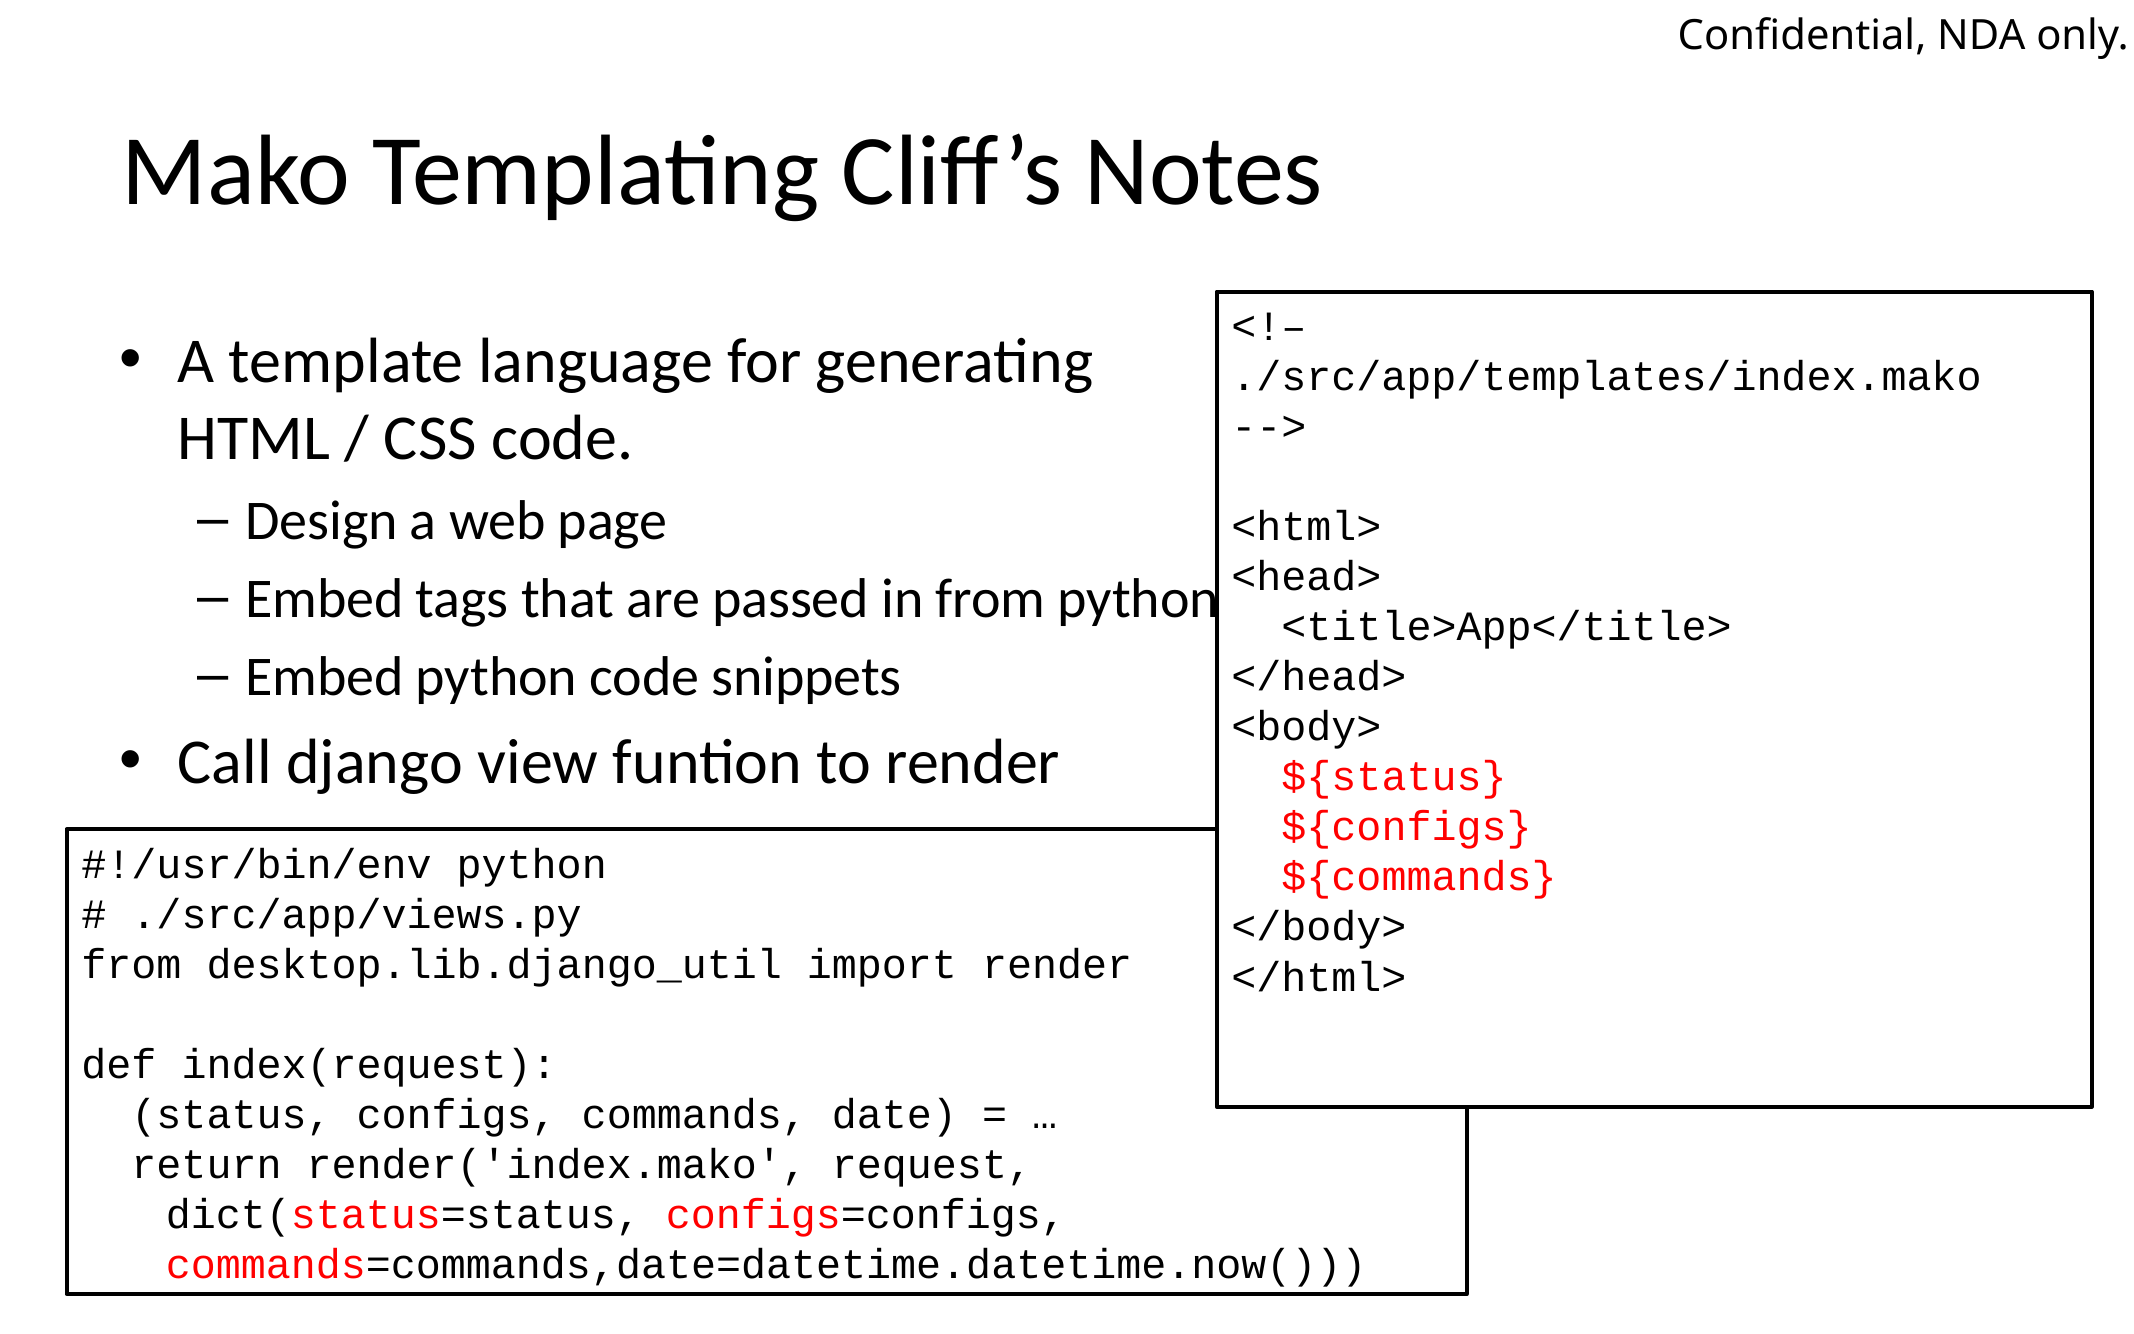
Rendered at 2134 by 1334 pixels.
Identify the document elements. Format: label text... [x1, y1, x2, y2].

title Mako Templating Cliff’s Notes [106, 53, 2027, 276]
list A template language for generating HTML / CSS code. Design a web page Embed tags that are passed in from python Embed python code snippets Call django view funtion to render [104, 311, 1215, 827]
text_box #!/usr/bin/env python # ./src/app/views.py from desktop.lib.django_util import render def index(request): (status, configs, commands, date) = … return render('index.mako', request, dict(status=status, configs=configs, commands=commands,date=datetime.datetime.now())) [65, 827, 1469, 1296]
text_box <!– ./src/app/templates/index.mako --> <html> <head> <title>App</title> </head> <body> ${status} ${configs} ${commands} </body> </html> [1215, 290, 2094, 1109]
